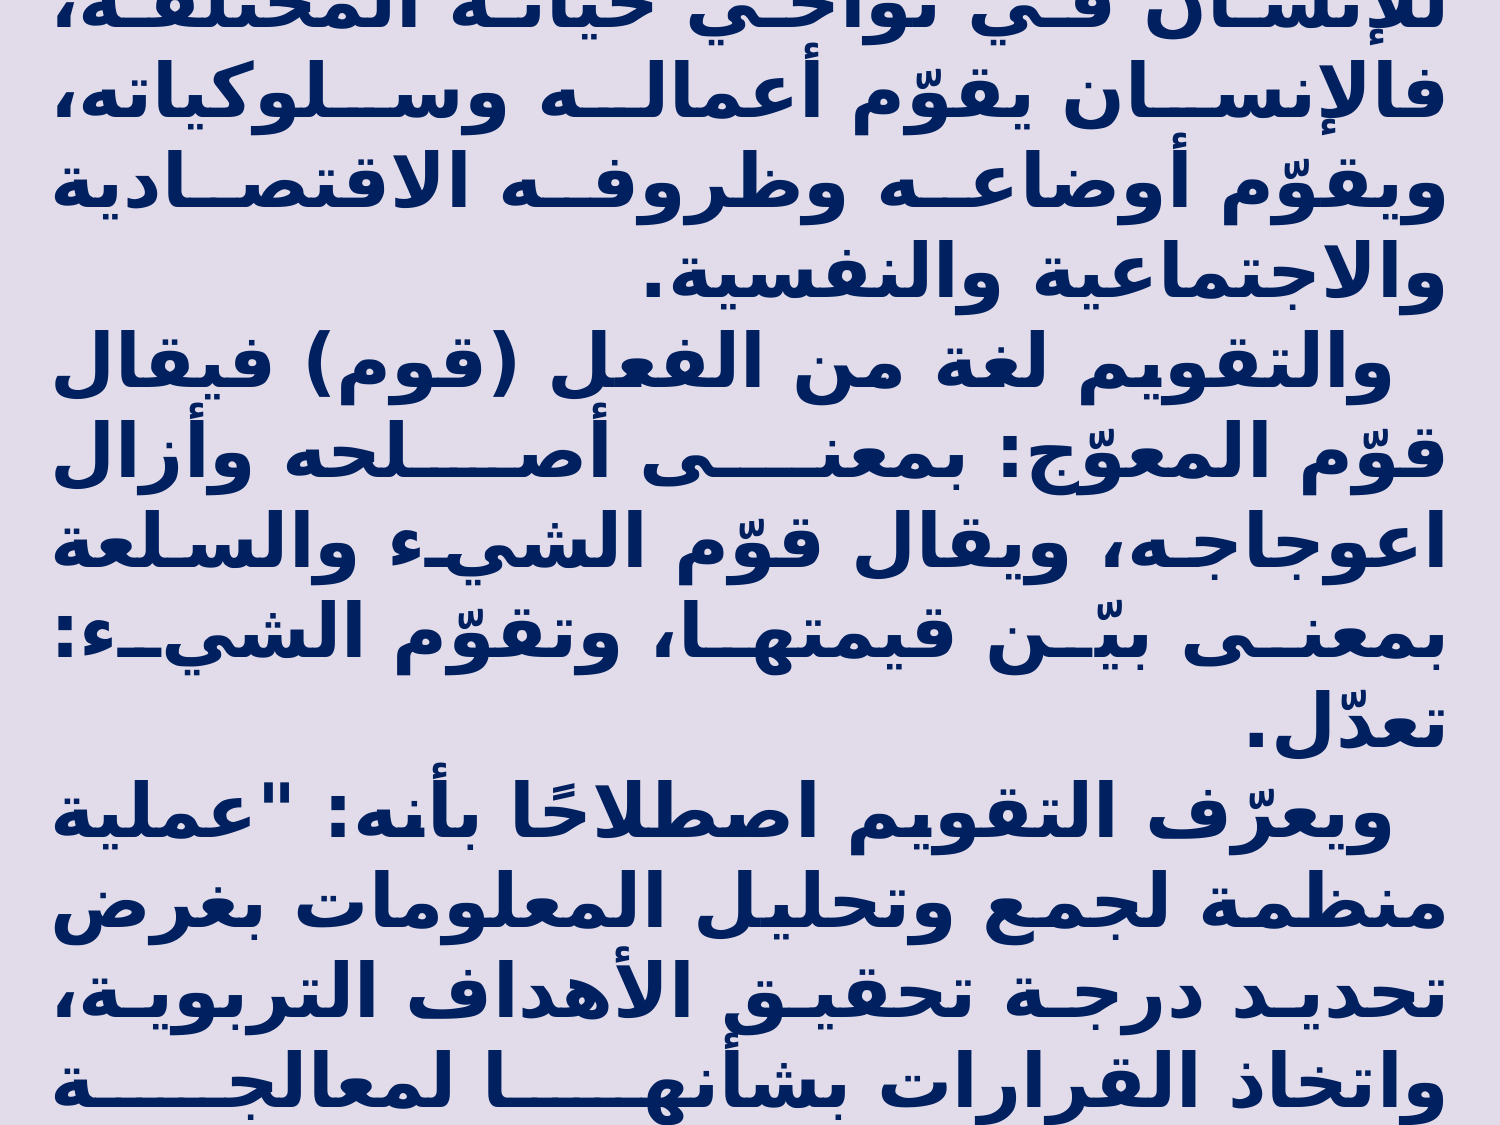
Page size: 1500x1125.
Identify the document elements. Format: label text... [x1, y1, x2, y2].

text_box مفهوم التقويم: يُعد التقويم ركنًا أساسيًا في العملية التربوية، كما أنه يمثل نمطًا سلوكيًا للإنسان في نواحي حياته المختلفة، فالإنسان يقوّم أعماله وسلوكياته، ويقوّم أوضاعه وظروفه الاقتصادية والاجتماعية والنفسية. والتقويم لغة من الفعل (قوم) فيقال قوّم المعوّج: بمعنى أصلحه وأزال اعوجاجه، ويقال قوّم الشيء والسلعة بمعنى بيّن قيمتها، وتقوّم الشيء: تعدّل. ويعرّف التقويم اصطلاحًا بأنه: "عملية منظمة لجمع وتحليل المعلومات بغرض تحديد درجة تحقيق الأهداف التربوية، واتخاذ القرارات بشأنها لمعالجة جوانب الضعف وتوفير النمو السليم المتكامل من خلال إعادة تنظيم البيئة التربوية وإثرائها. [35, 0, 1465, 1125]
